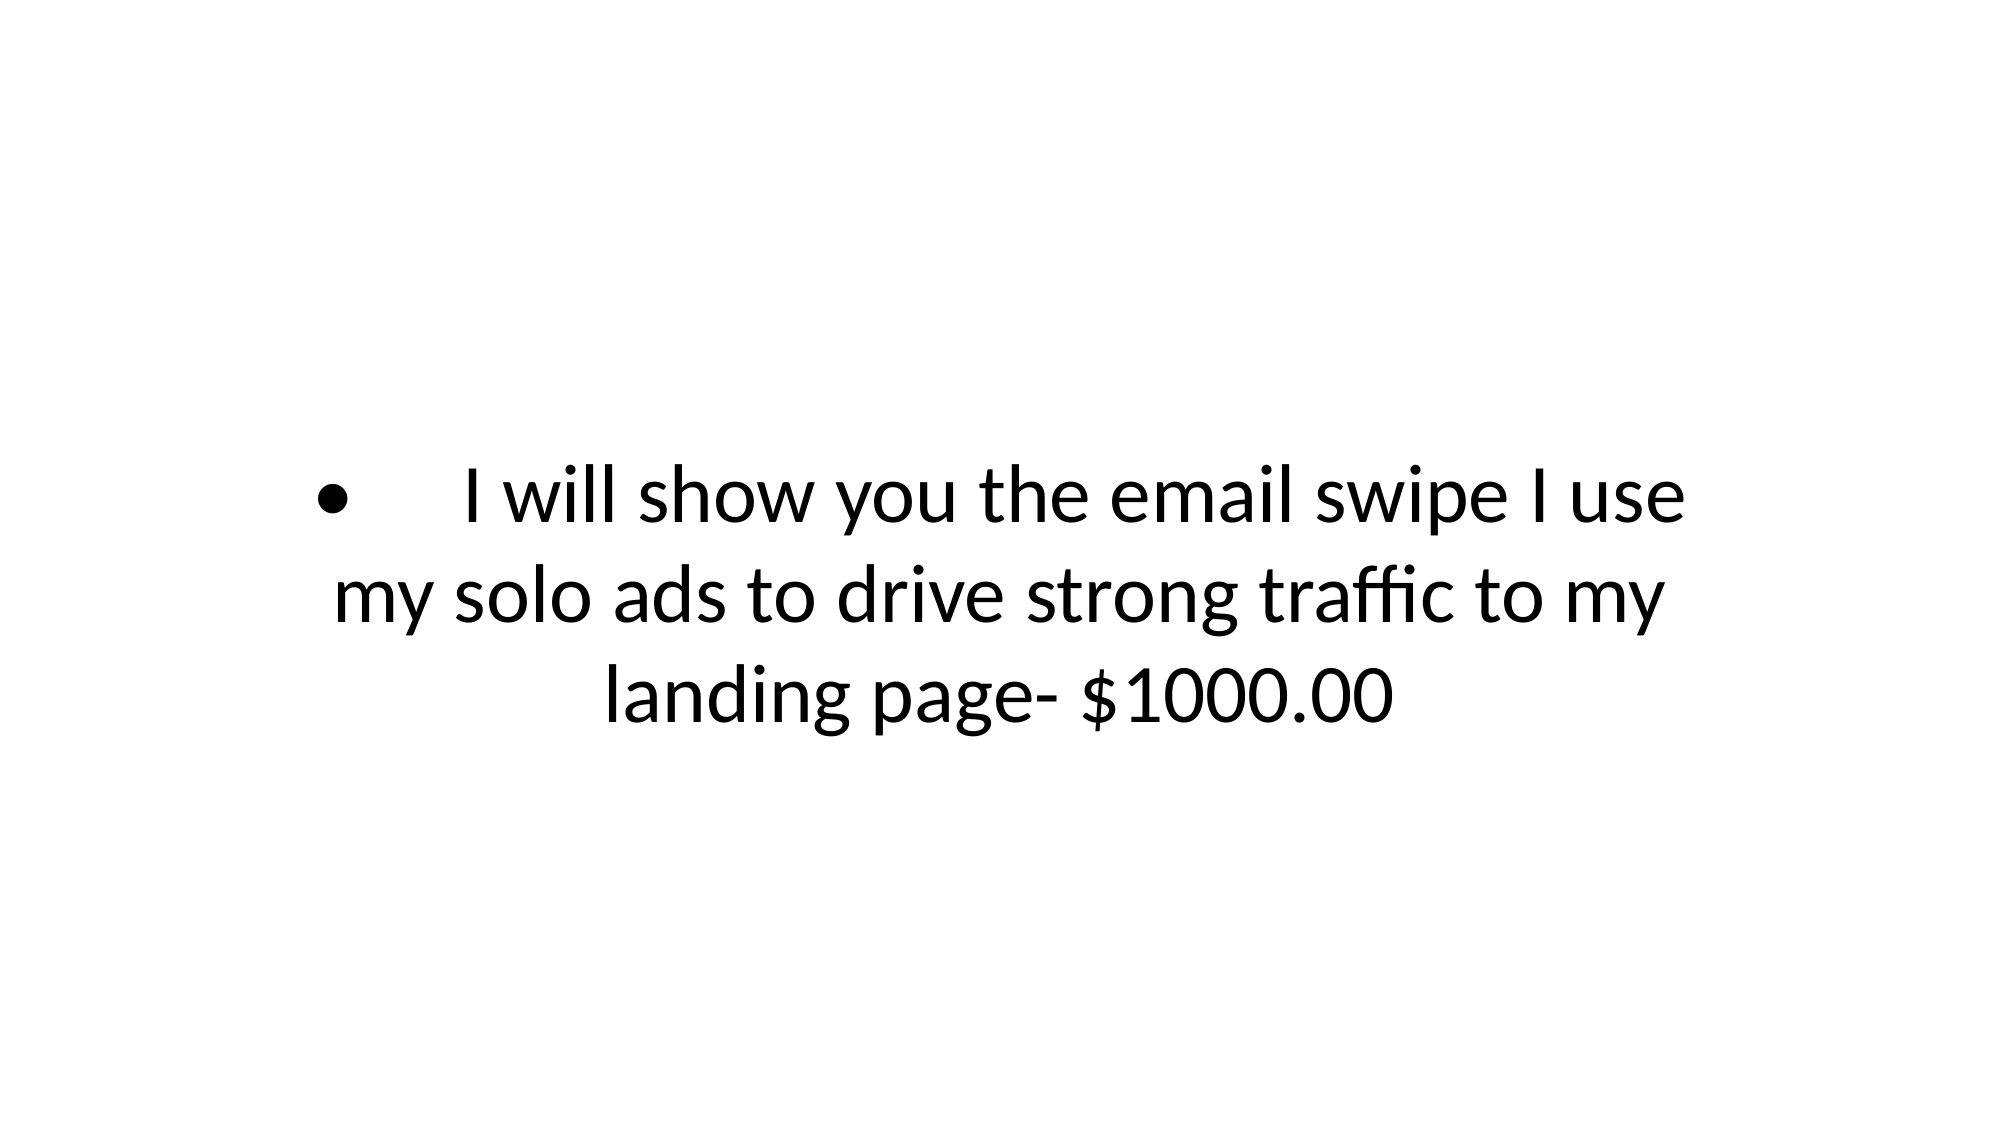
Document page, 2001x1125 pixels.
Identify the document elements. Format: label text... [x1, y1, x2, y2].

text_box • I will show you the email swipe I use my solo ads to drive strong traffic to my landing page- $1000.00 [294, 332, 1706, 747]
